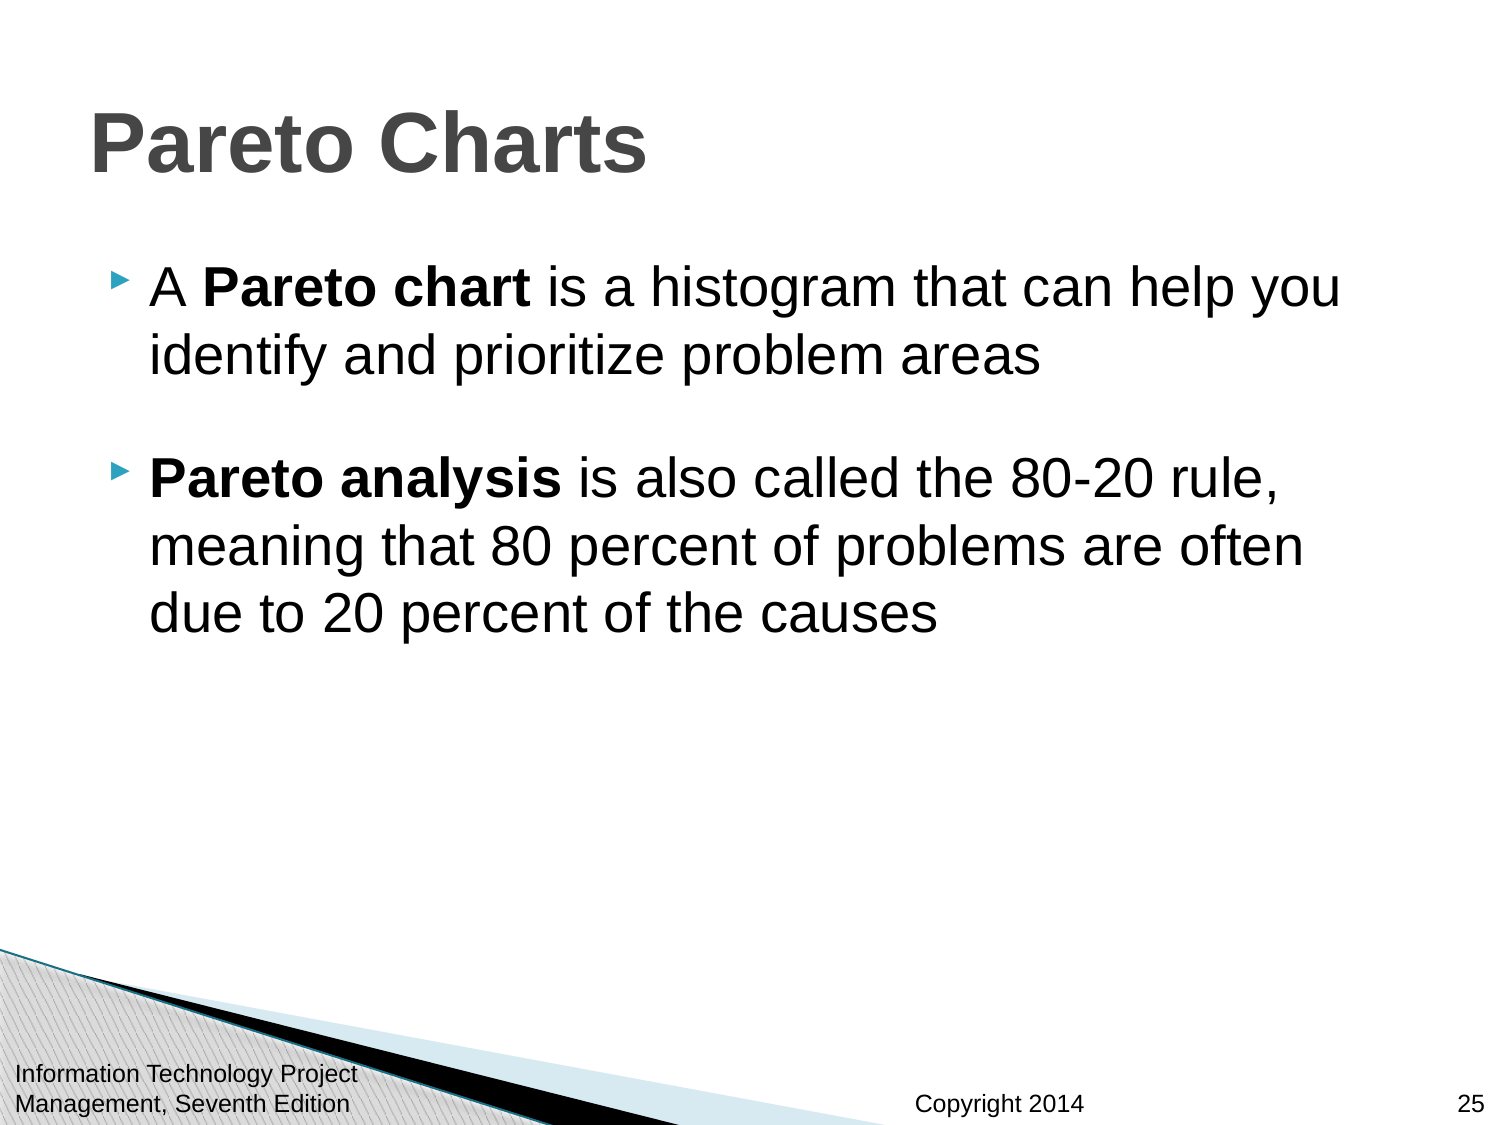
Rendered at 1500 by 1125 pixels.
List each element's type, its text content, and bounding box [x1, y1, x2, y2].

footer Information Technology Project Management, Seventh Edition [0, 1065, 425, 1125]
slide_number 25 [1408, 1065, 1500, 1125]
list A Pareto chart is a histogram that can help you identify and prioritize problem areas Pareto analysis is also called the 80-20 rule, meaning that 80 percent of problems are often due to 20 percent of the causes [74, 242, 1426, 986]
title Pareto Charts [75, 45, 1425, 233]
